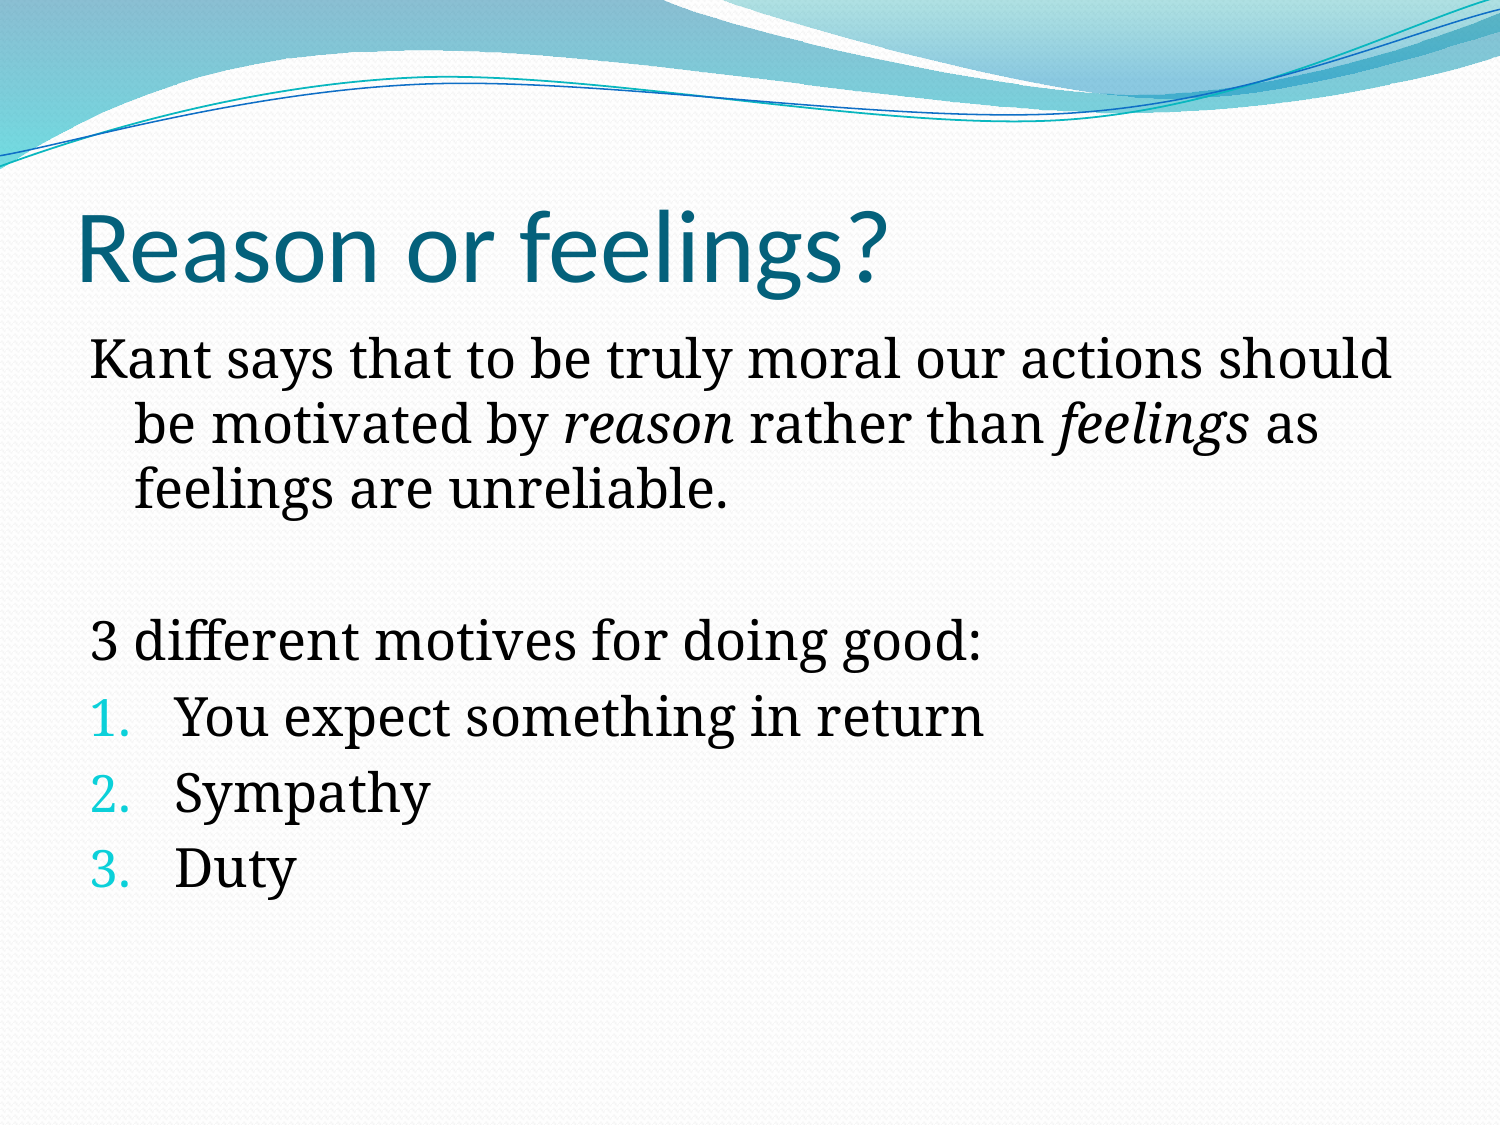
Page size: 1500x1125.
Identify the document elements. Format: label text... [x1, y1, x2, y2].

list Kant says that to be truly moral our actions should be motivated by reason rather than feelings as feelings are unreliable. 3 different motives for doing good: You expect something in return Sympathy Duty [75, 317, 1425, 1038]
title Reason or feelings? [75, 115, 1425, 303]
